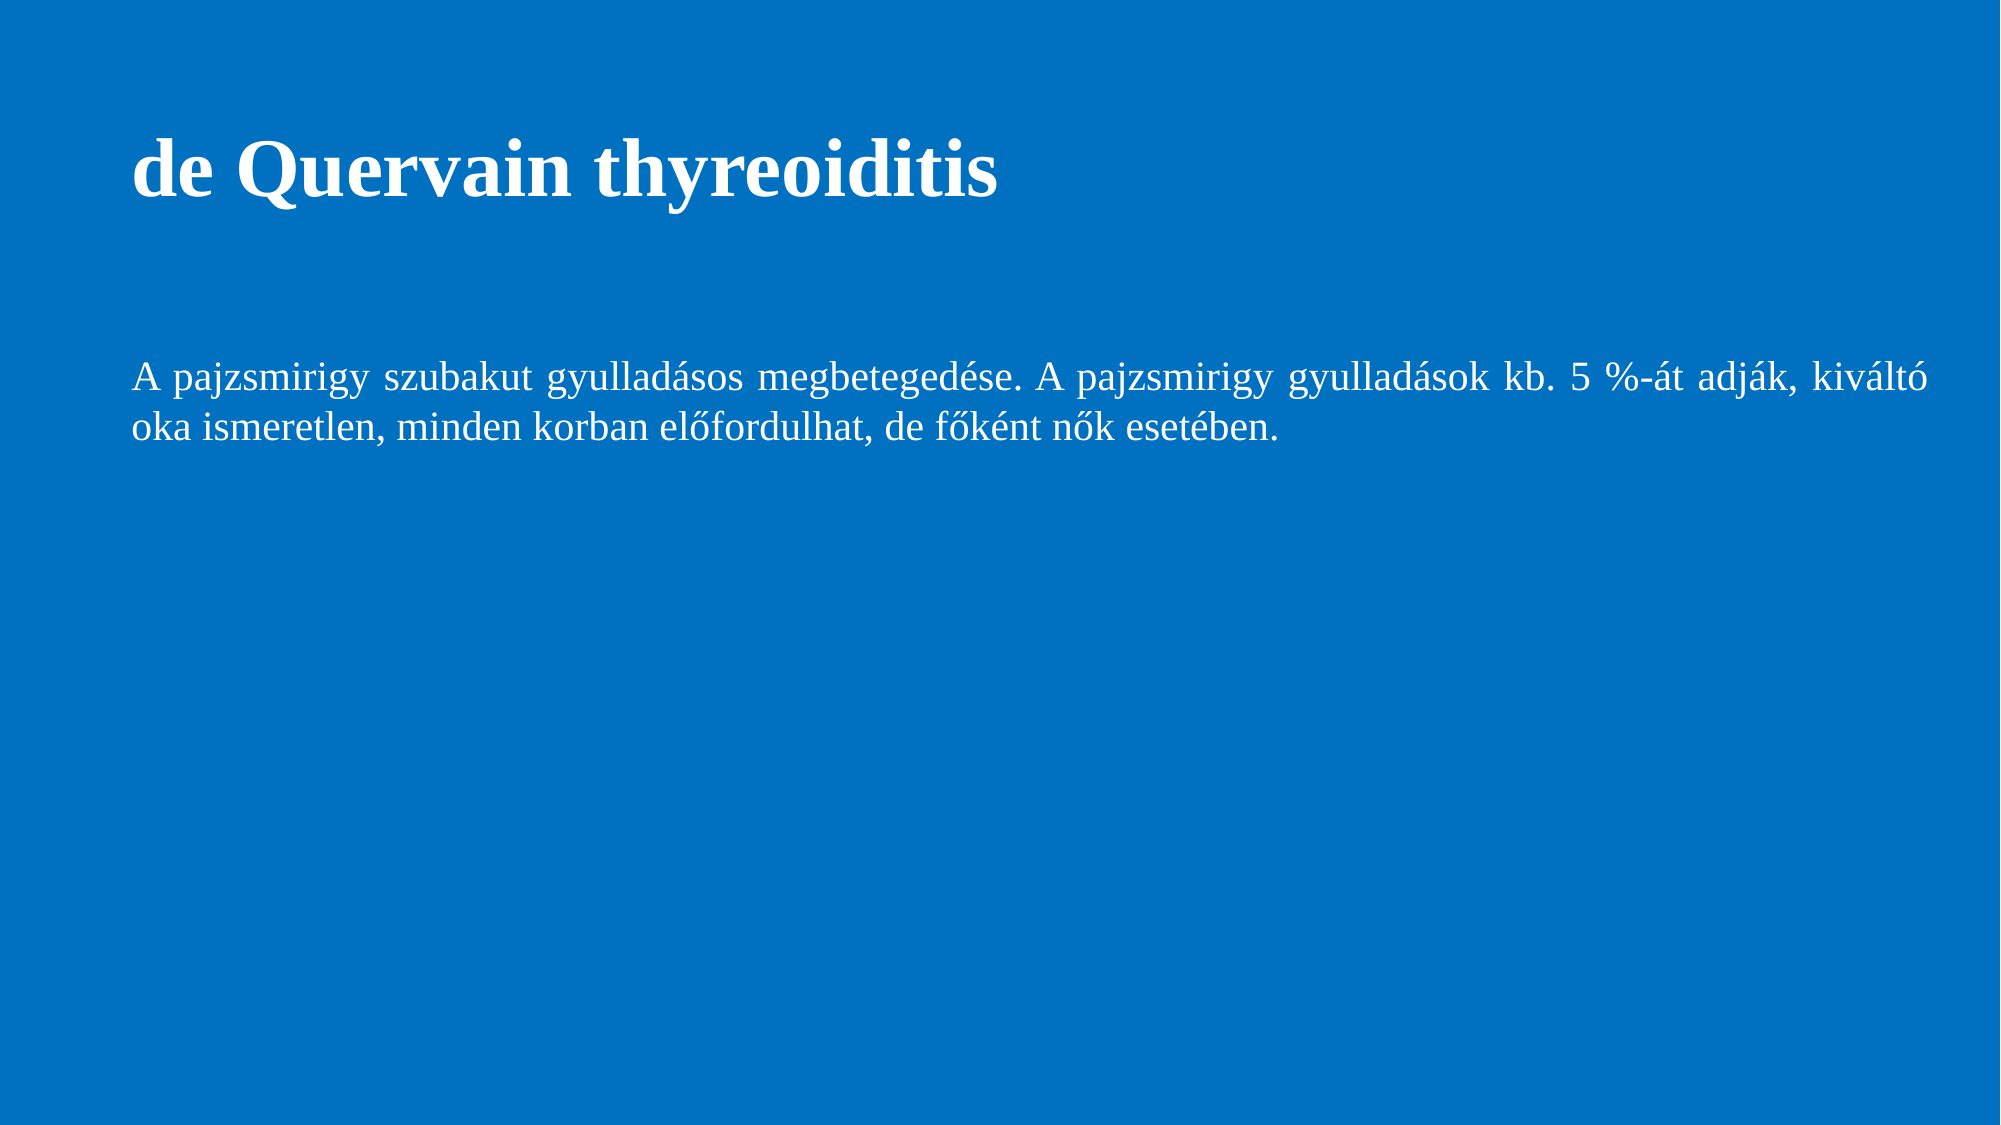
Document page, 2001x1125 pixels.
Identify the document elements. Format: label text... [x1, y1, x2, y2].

title de Quervain thyreoiditis [116, 59, 1467, 267]
list A pajzsmirigy szubakut gyulladásos megbetegedése. A pajzsmirigy gyulladások kb. 5 %-át adják, kiváltó oka ismeretlen, minden korban előfordulhat, de főként nők esetében. [116, 341, 1946, 607]
